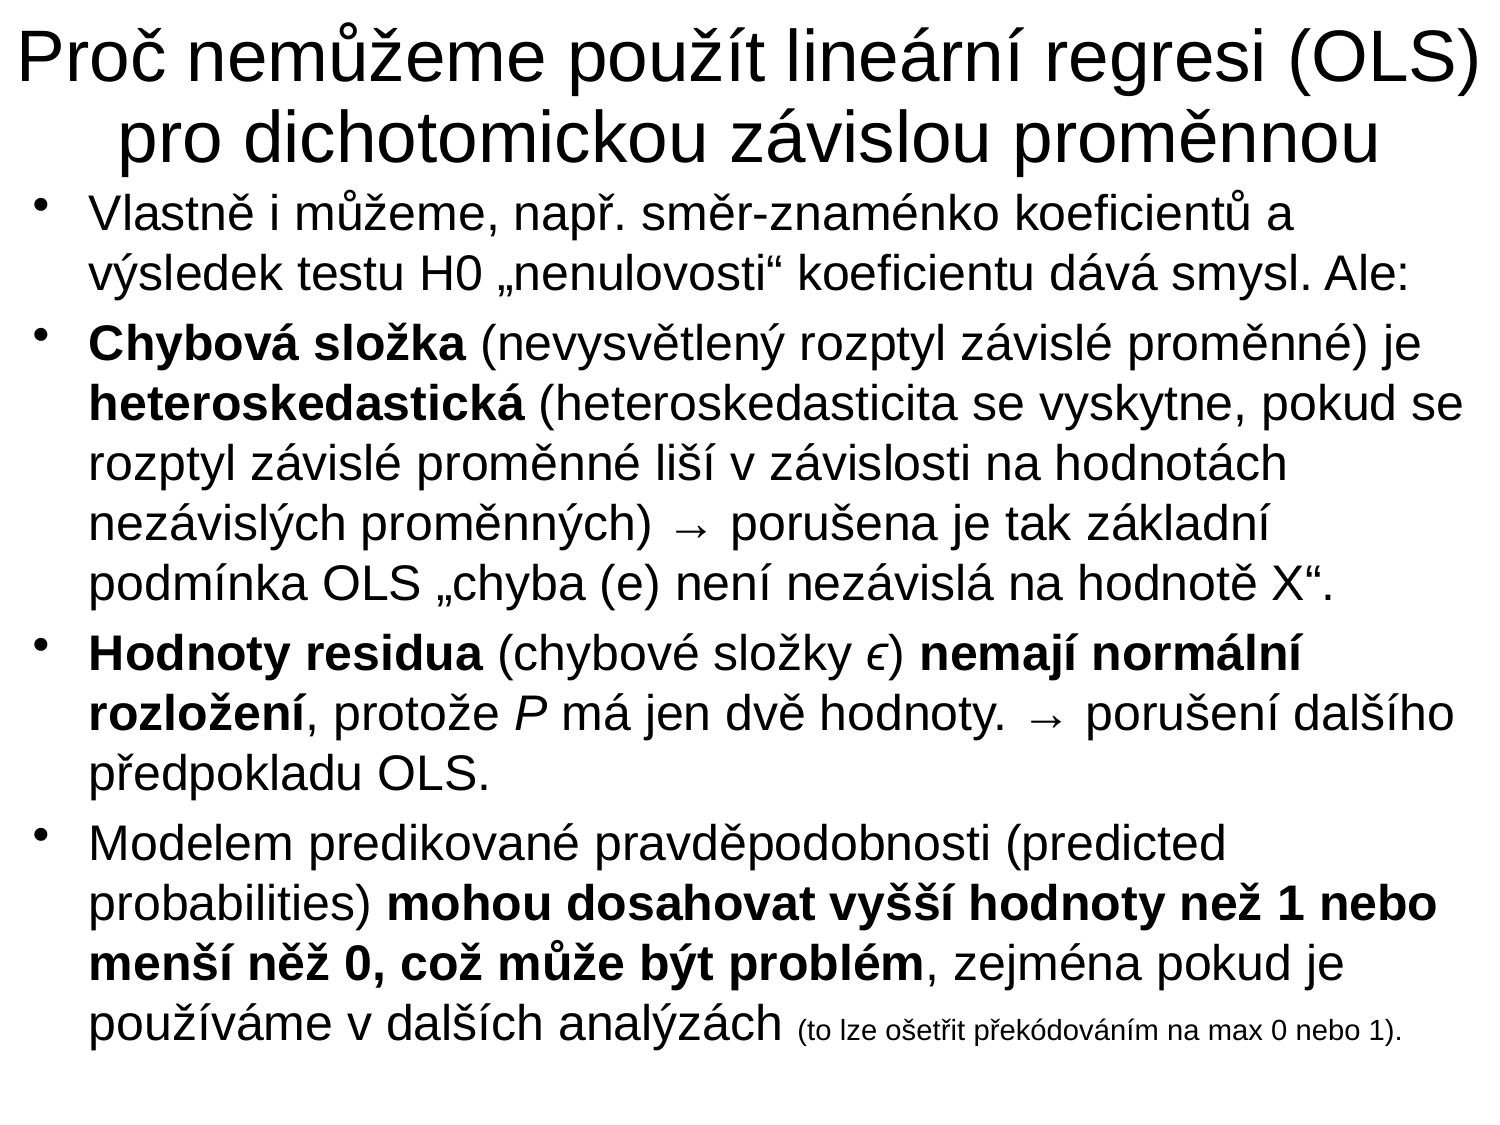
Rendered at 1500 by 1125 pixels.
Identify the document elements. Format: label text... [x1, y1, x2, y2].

list Vlastně i můžeme, např. směr-znaménko koeficientů a výsledek testu H0 „nenulovosti“ koeficientu dává smysl. Ale: Chybová složka (nevysvětlený rozptyl závislé proměnné) je heteroskedastická (heteroskedasticita se vyskytne, pokud se rozptyl závislé proměnné liší v závislosti na hodnotách nezávislých proměnných) → porušena je tak základní podmínka OLS „chyba (e) není nezávislá na hodnotě X“. Hodnoty residua (chybové složky ϵ) nemají normální rozložení, protože P má jen dvě hodnoty. → porušení dalšího předpokladu OLS. Modelem predikované pravděpodobnosti (predicted probabilities) mohou dosahovat vyšší hodnoty než 1 nebo menší něž 0, což může být problém, zejména pokud je používáme v dalších analýzách (to lze ošetřit překódováním na max 0 nebo 1). [17, 172, 1500, 1071]
title Proč nemůžeme použít lineární regresi (OLS) pro dichotomickou závislou proměnnou [0, 1, 1500, 190]
